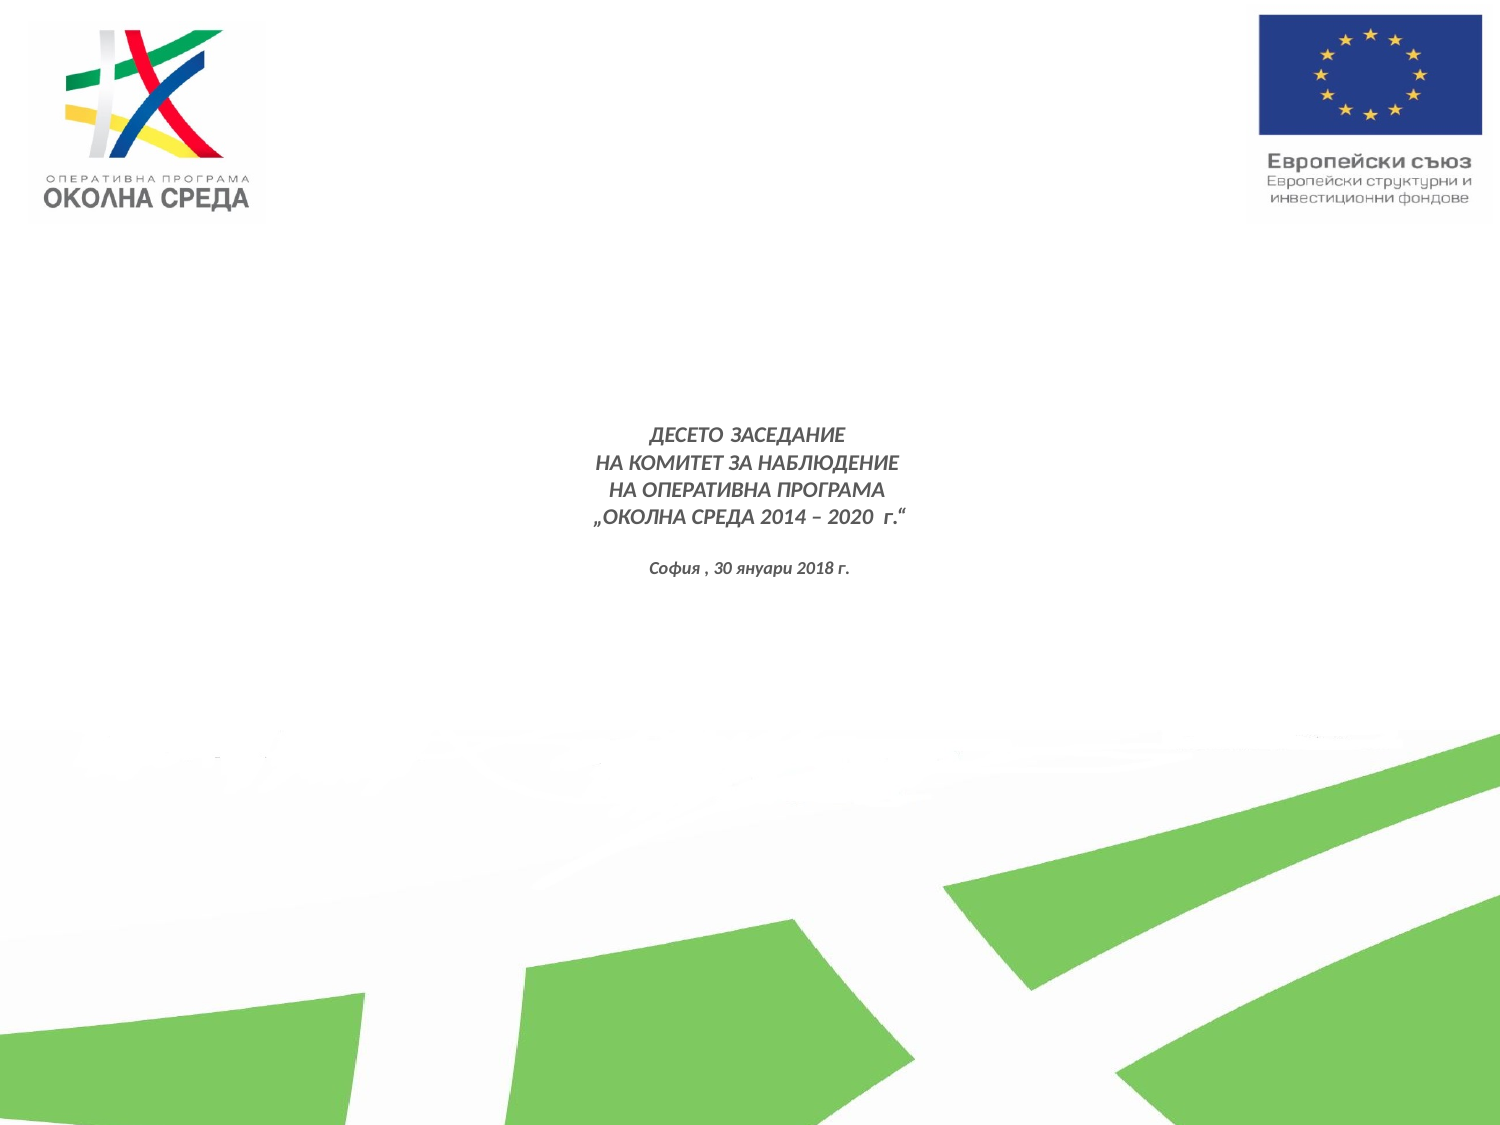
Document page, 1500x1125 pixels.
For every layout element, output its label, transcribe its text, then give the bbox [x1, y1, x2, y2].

picture [28, 21, 266, 224]
picture [0, 730, 1500, 1125]
picture [1245, 3, 1493, 224]
title ДЕСЕТО ЗАСЕДАНИЕ НА КОМИТЕТ ЗА НАБЛЮДЕНИЕ НА ОПЕРАТИВНА ПРОГРАМА „ОКОЛНА СРЕДА 2014 – 2020 г.“ София , 30 януари 2018 г. [112, 241, 1388, 728]
